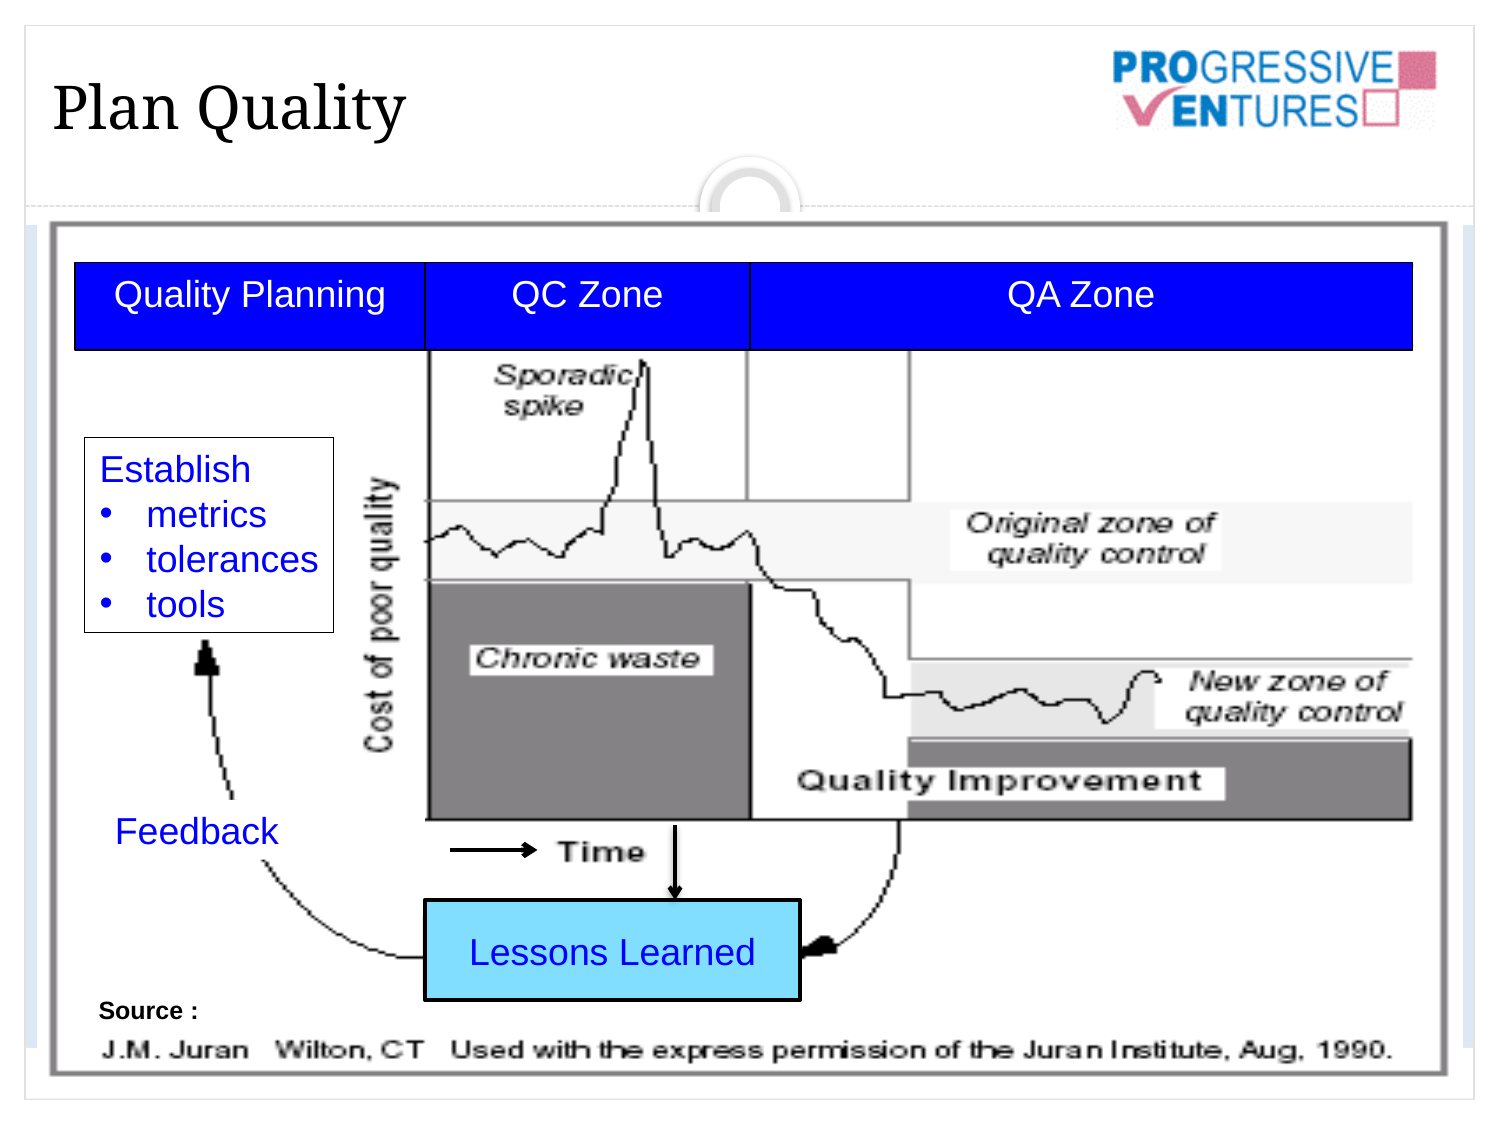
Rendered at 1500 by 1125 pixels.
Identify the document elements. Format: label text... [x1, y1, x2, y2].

title Plan Quality [37, 24, 1438, 150]
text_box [37, 212, 1463, 1082]
